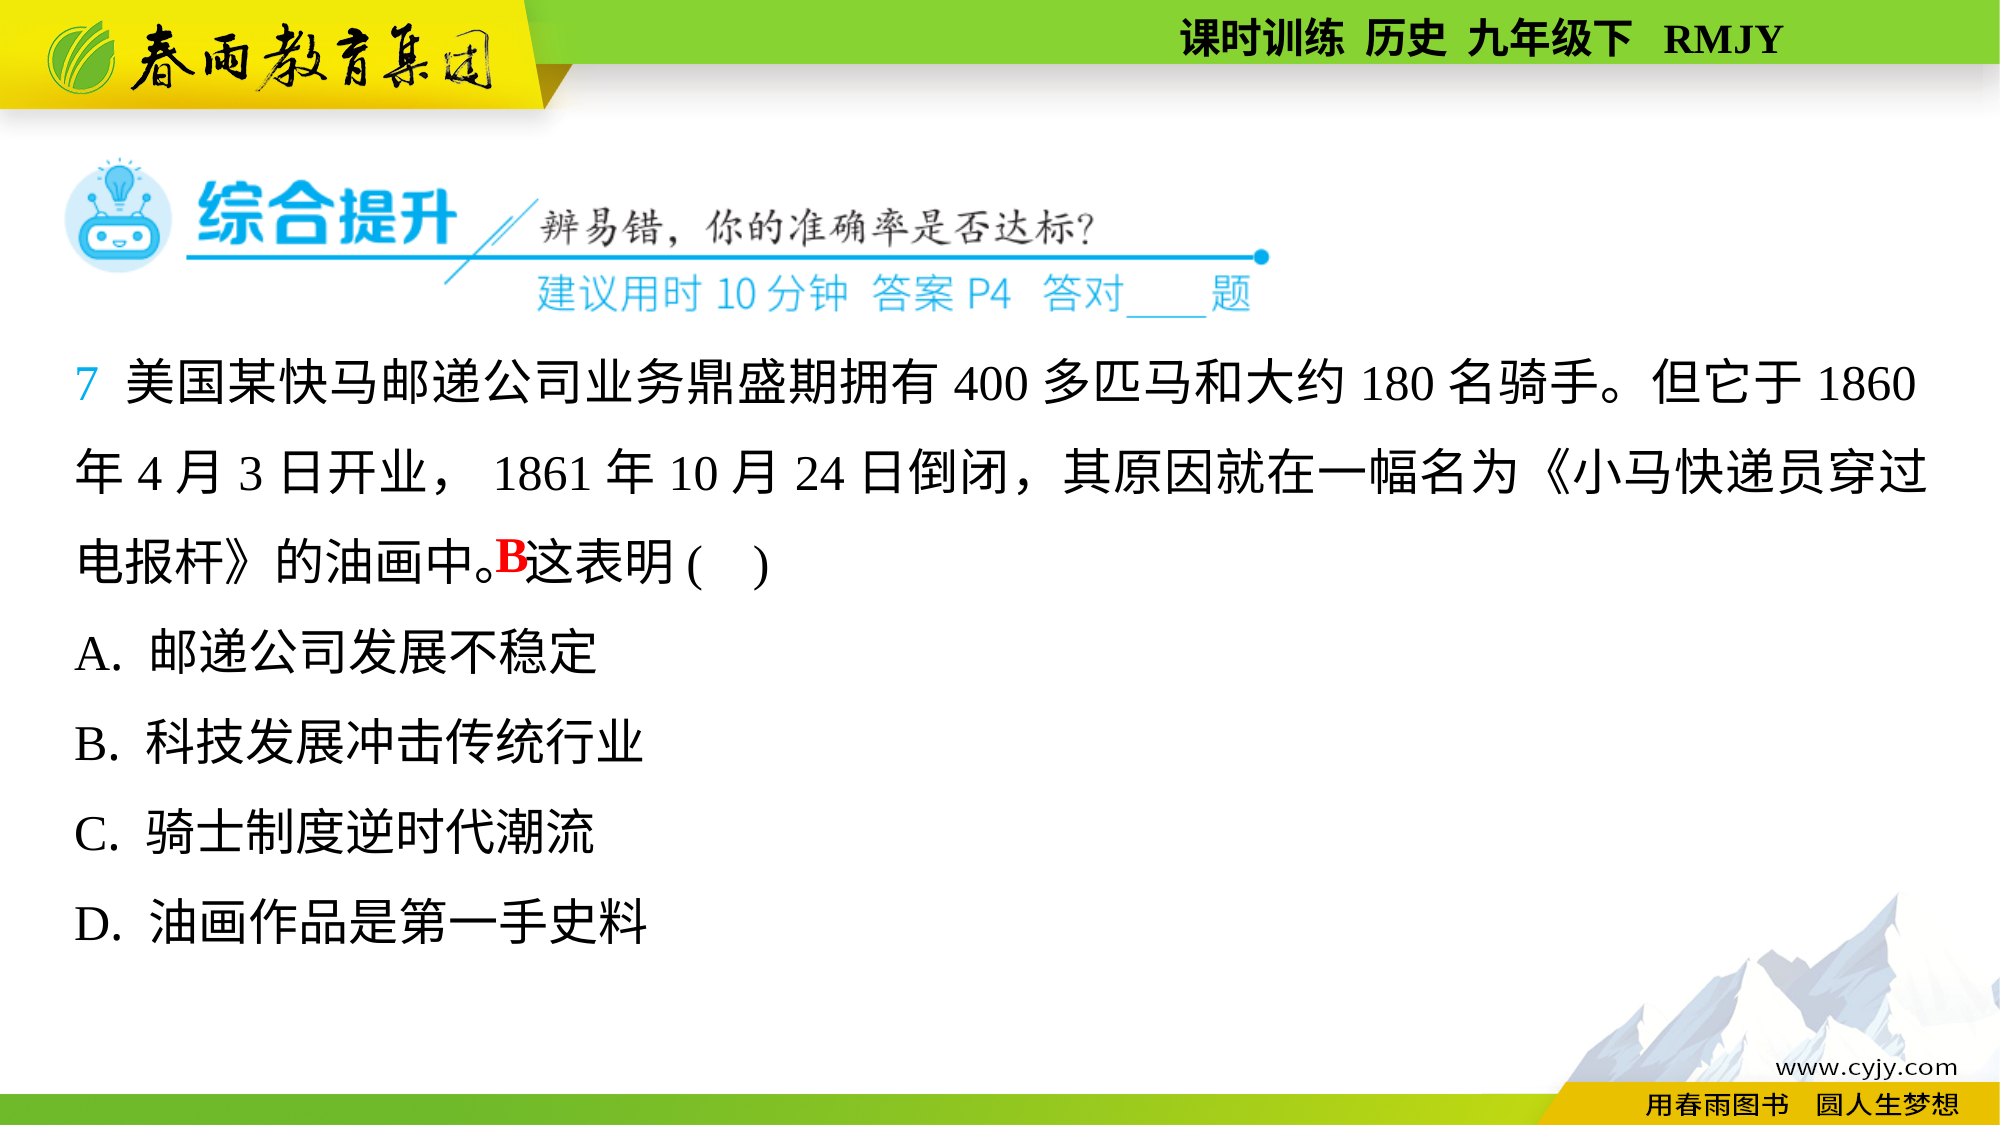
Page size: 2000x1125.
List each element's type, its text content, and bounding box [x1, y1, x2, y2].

list 7 美国某快马邮递公司业务鼎盛期拥有400多匹马和大约180名骑手。但它于1860年4月3日开业，1861年10月24日倒闭，其原因就在一幅名为《小马快递员穿过电报杆》的油画中。这表明( ) A. 邮递公司发展不稳定 B. 科技发展冲击传统行业 C. 骑士制度逆时代潮流 D. 油画作品是第一手史料 [59, 312, 1944, 965]
text_box B [480, 514, 544, 590]
picture [0, 0, 2000, 1125]
